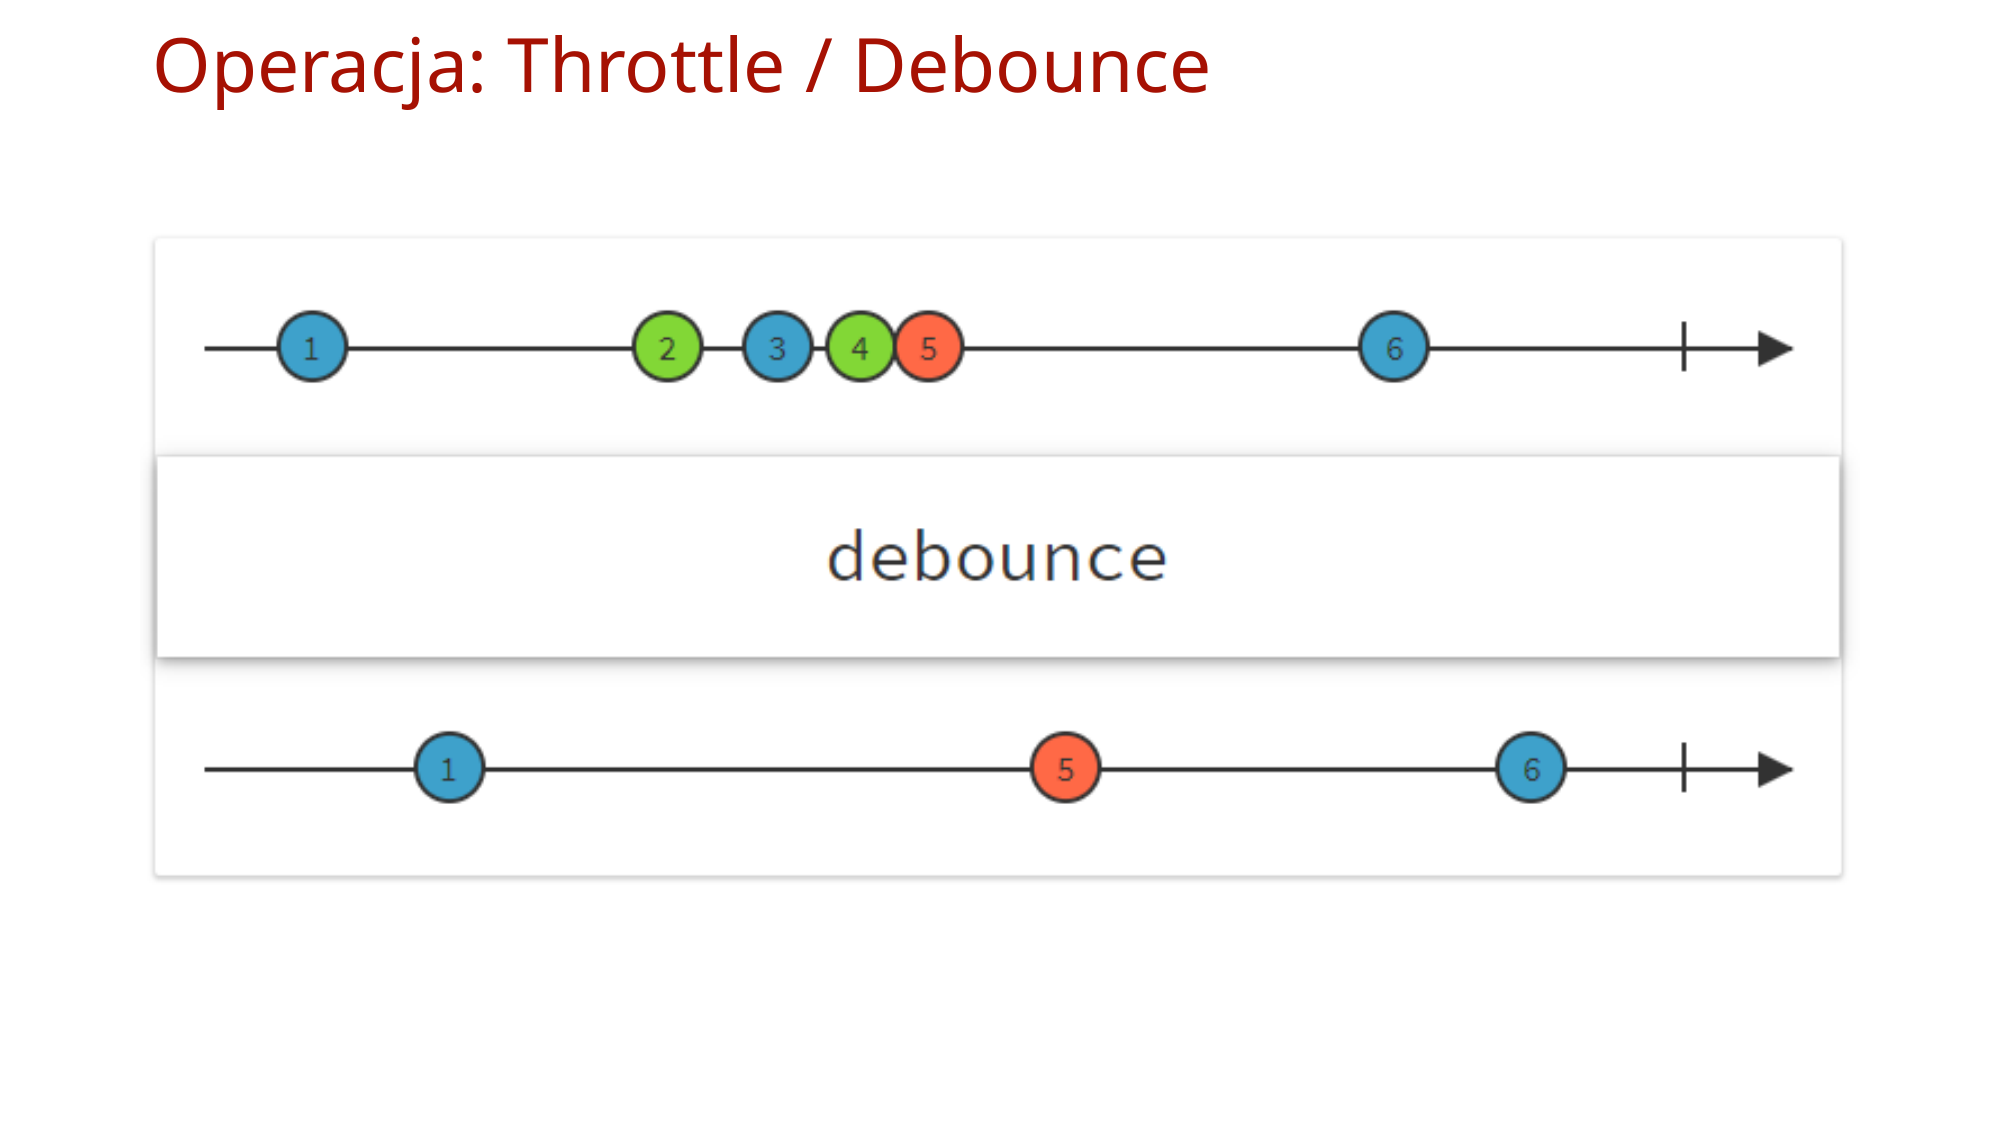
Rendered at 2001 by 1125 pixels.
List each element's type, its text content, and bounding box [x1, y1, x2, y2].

picture [139, 230, 1860, 895]
title Operacja: Throttle / Debounce [137, 3, 1863, 135]
